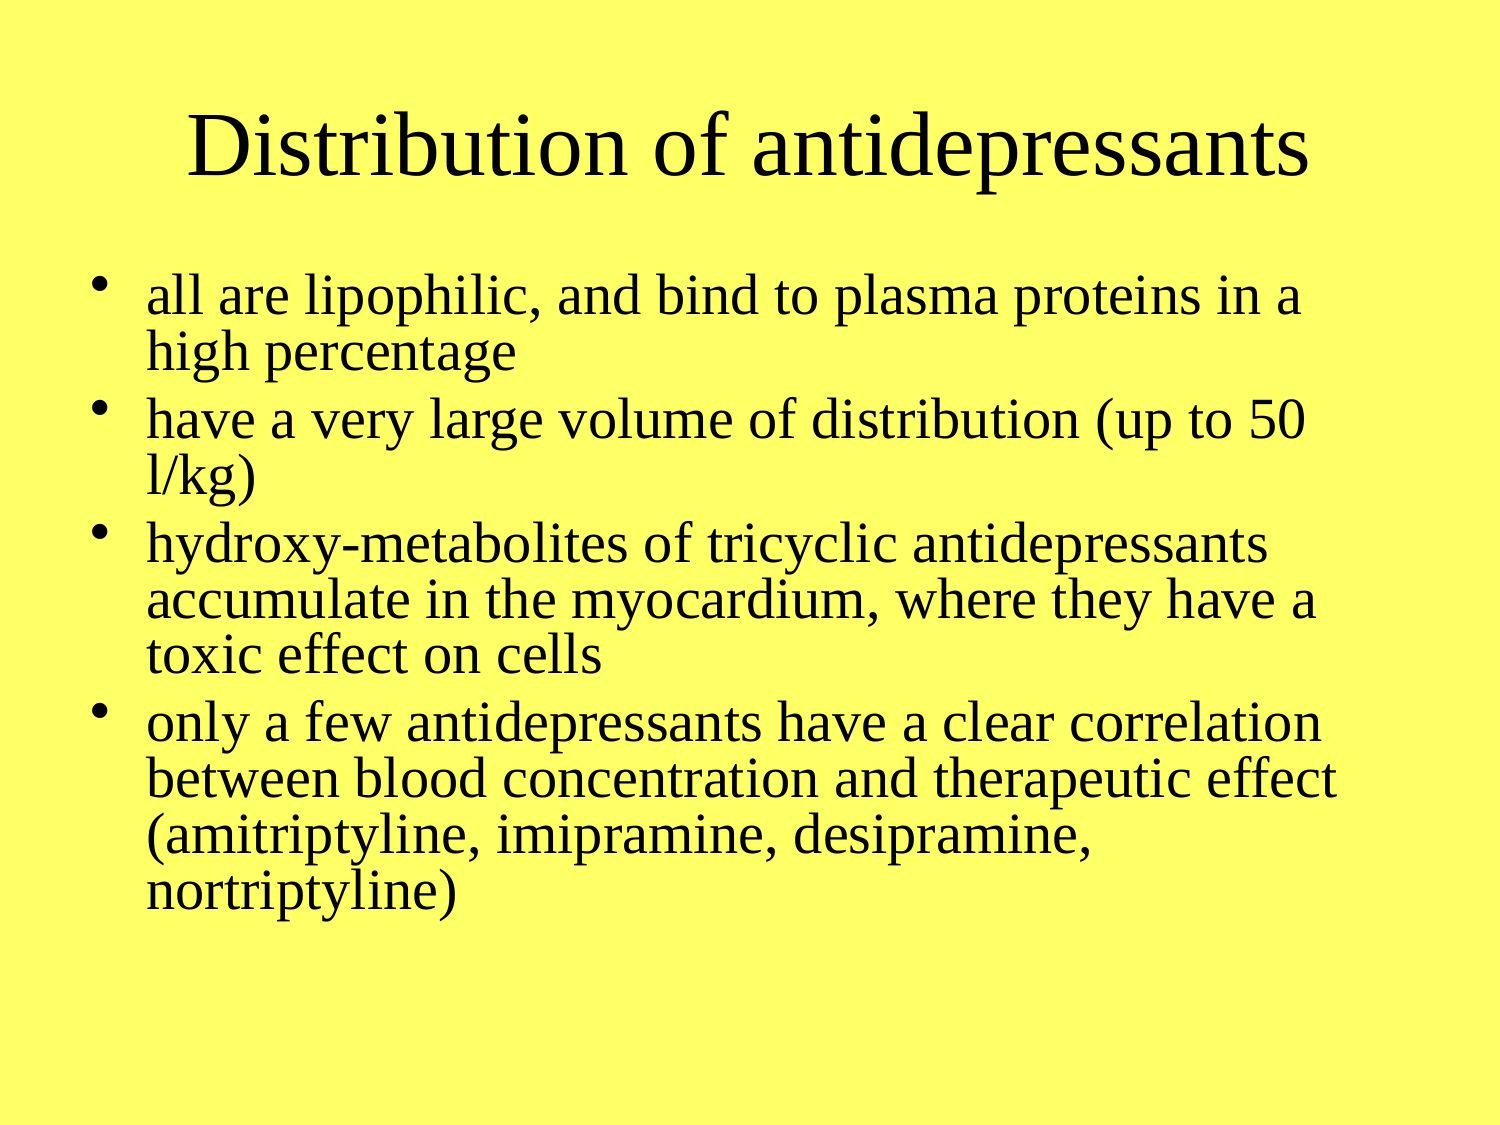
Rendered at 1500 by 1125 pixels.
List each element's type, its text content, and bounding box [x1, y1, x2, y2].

title Distribution of antidepressants [75, 45, 1425, 233]
list all are lipophilic, and bind to plasma proteins in a high percentage have a very large volume of distribution (up to 50 l/kg) hydroxy-metabolites of tricyclic antidepressants accumulate in the myocardium, where they have a toxic effect on cells only a few antidepressants have a clear correlation between blood concentration and therapeutic effect (amitriptyline, imipramine, desipramine, nortriptyline) [75, 262, 1425, 1005]
